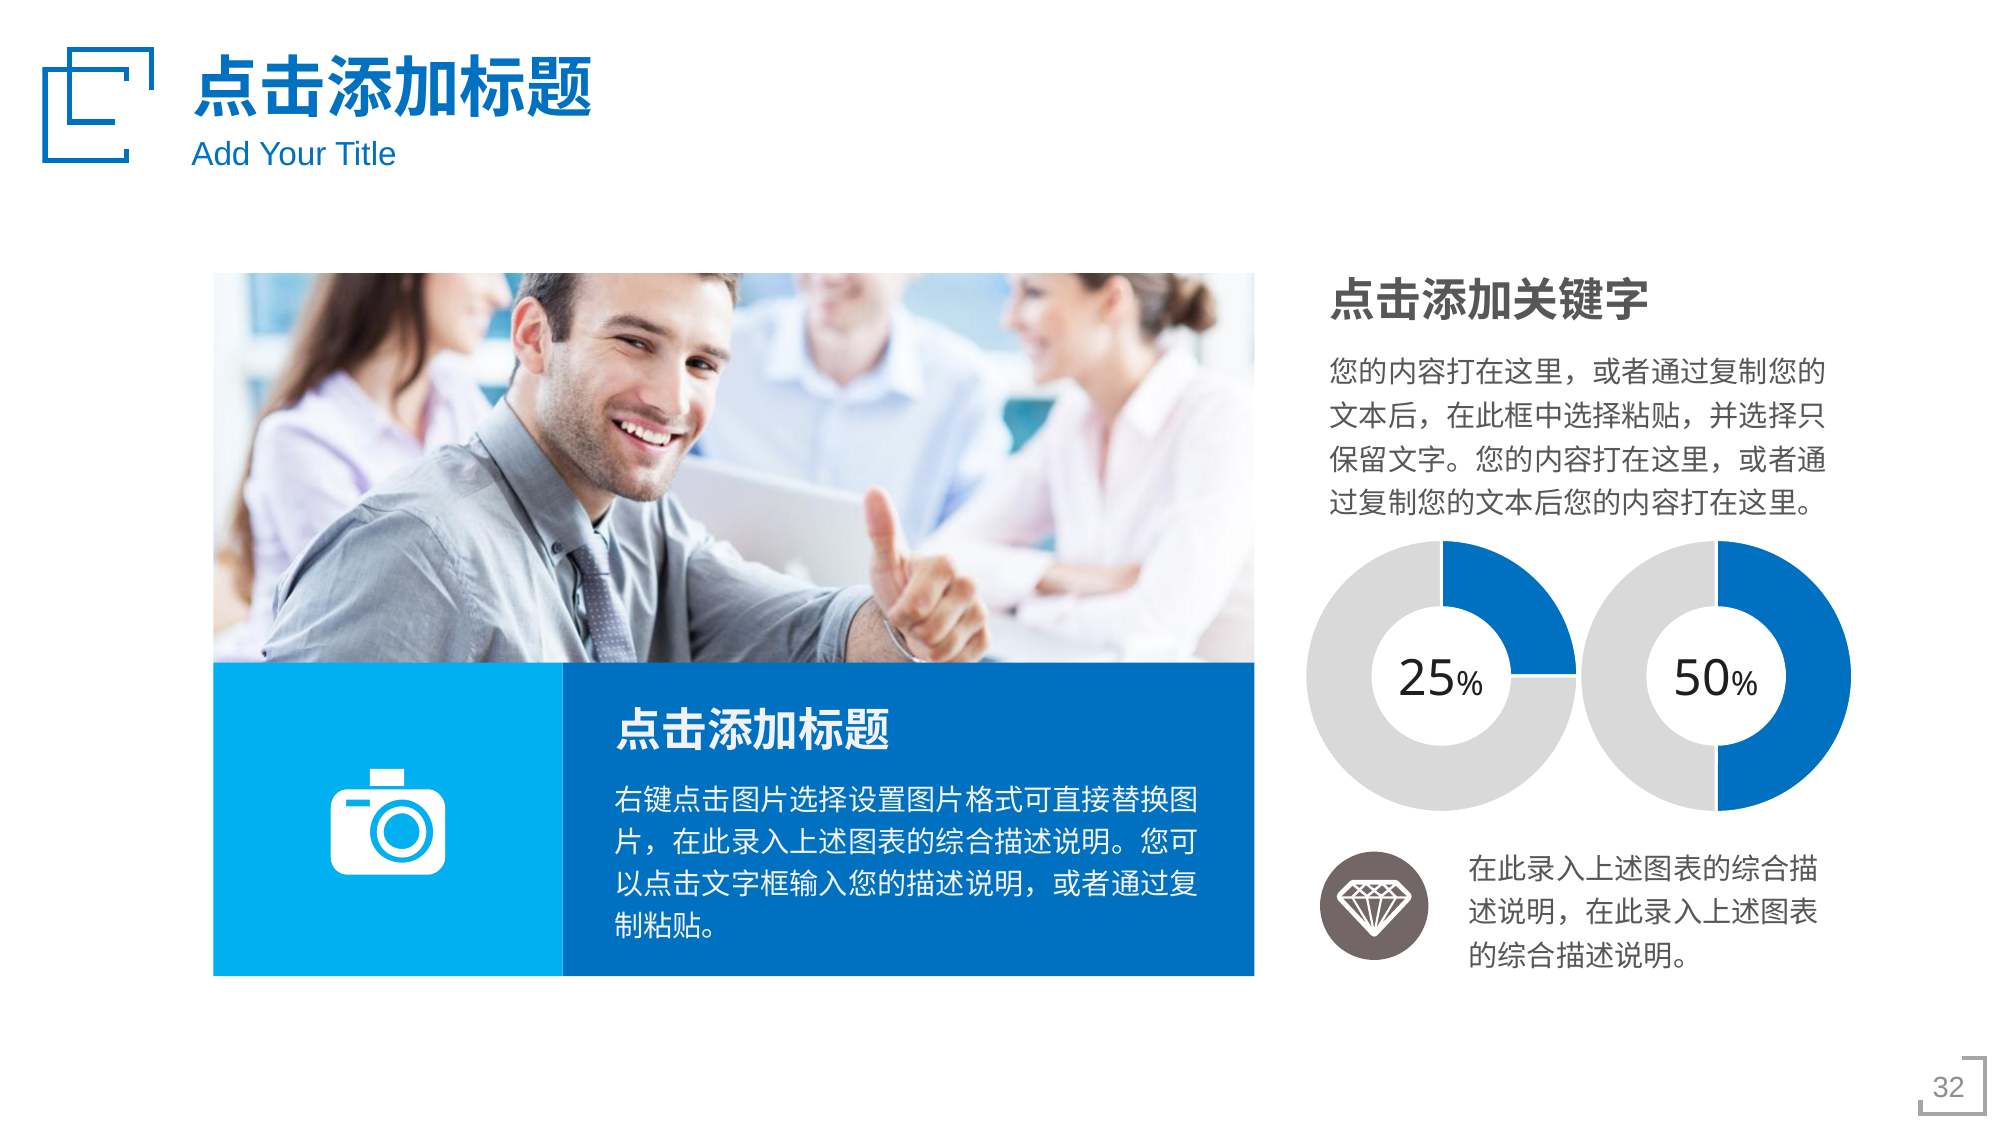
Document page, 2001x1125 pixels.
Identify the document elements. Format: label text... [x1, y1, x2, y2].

chart [1299, 525, 1859, 827]
text_box 点击添加关键字 [1314, 263, 1772, 334]
text_box 点击添加标题 [604, 695, 902, 762]
text_box Add Your Title [176, 124, 555, 180]
text_box 在此录入上述图表的综合描述说明，在此录入上述图表的综合描述说明。 [1447, 833, 1851, 980]
text_box 点击添加标题 [177, 36, 609, 132]
text_box [212, 272, 1255, 664]
text_box [563, 662, 1255, 977]
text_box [213, 662, 563, 977]
text_box 右键点击图片选择设置图片格式可直接替换图片，在此录入上述图表的综合描述说明。您可以点击文字框输入您的描述说明，或者通过复制粘贴。 [602, 768, 1235, 948]
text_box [1320, 851, 1429, 960]
text_box 您的内容打在这里，或者通过复制您的文本后，在此框中选择粘贴，并选择只保留文字。您的内容打在这里，或者通过复制您的文本后您的内容打在这里。 [1314, 337, 1844, 525]
